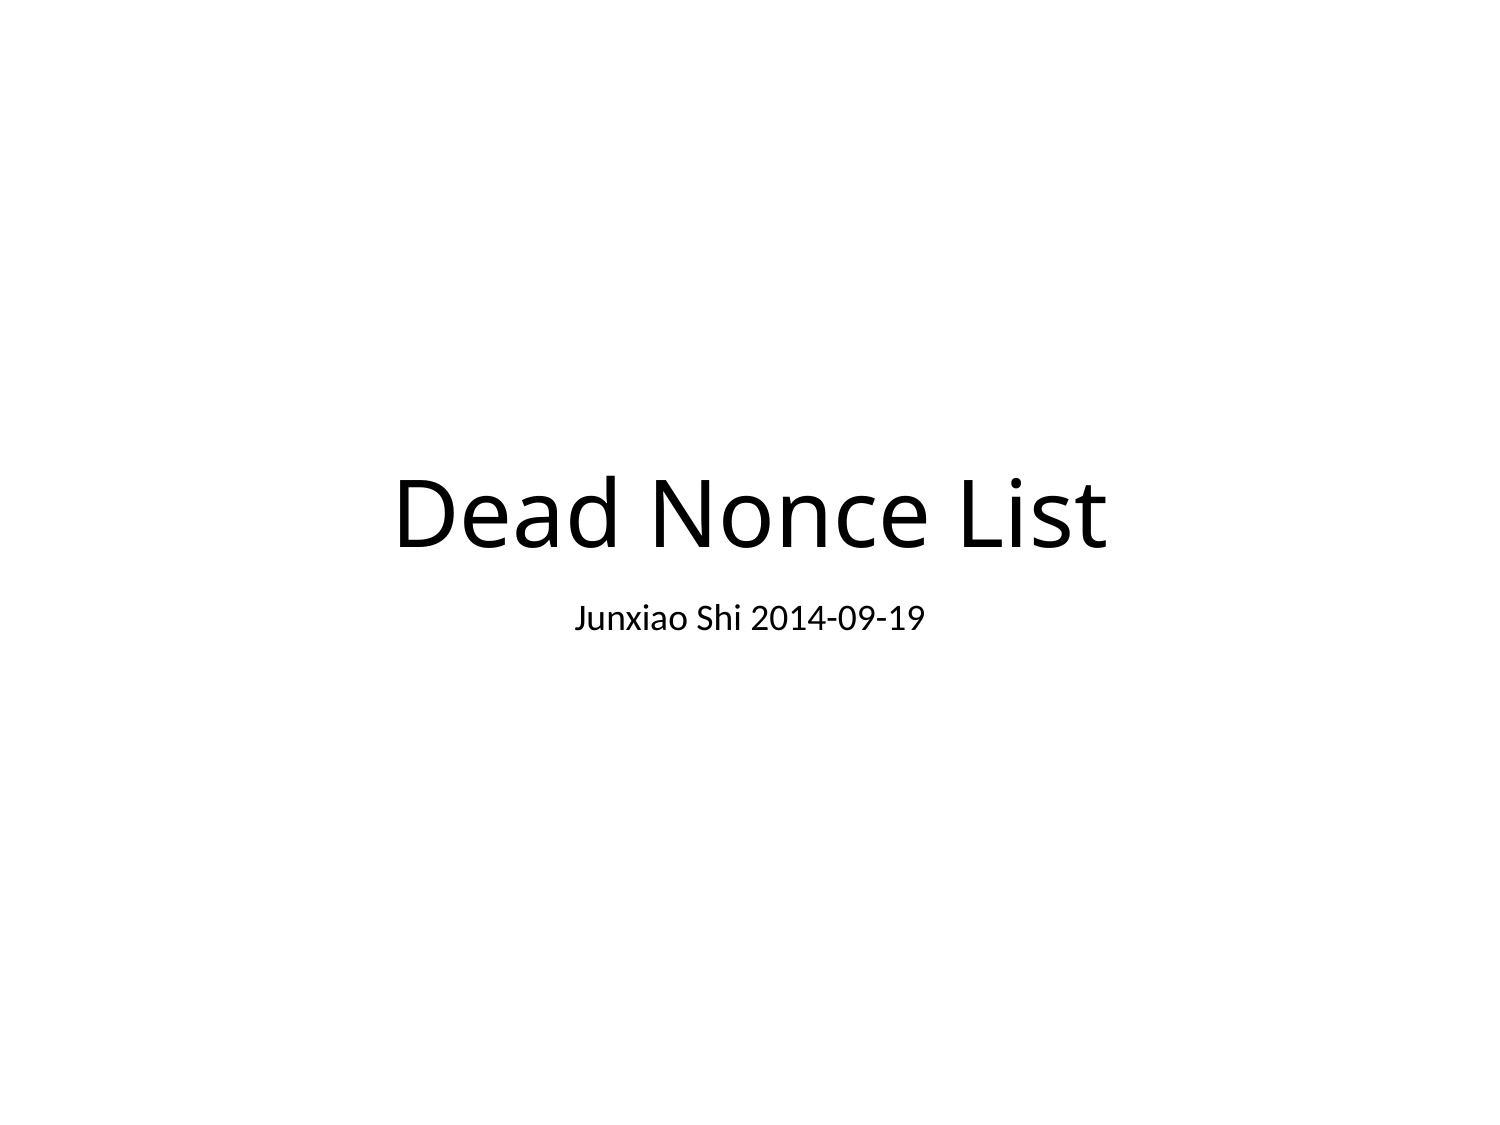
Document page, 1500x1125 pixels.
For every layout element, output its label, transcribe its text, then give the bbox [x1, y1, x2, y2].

subtitle Junxiao Shi 2014-09-19 [187, 590, 1313, 863]
title Dead Nonce List [187, 184, 1313, 576]
